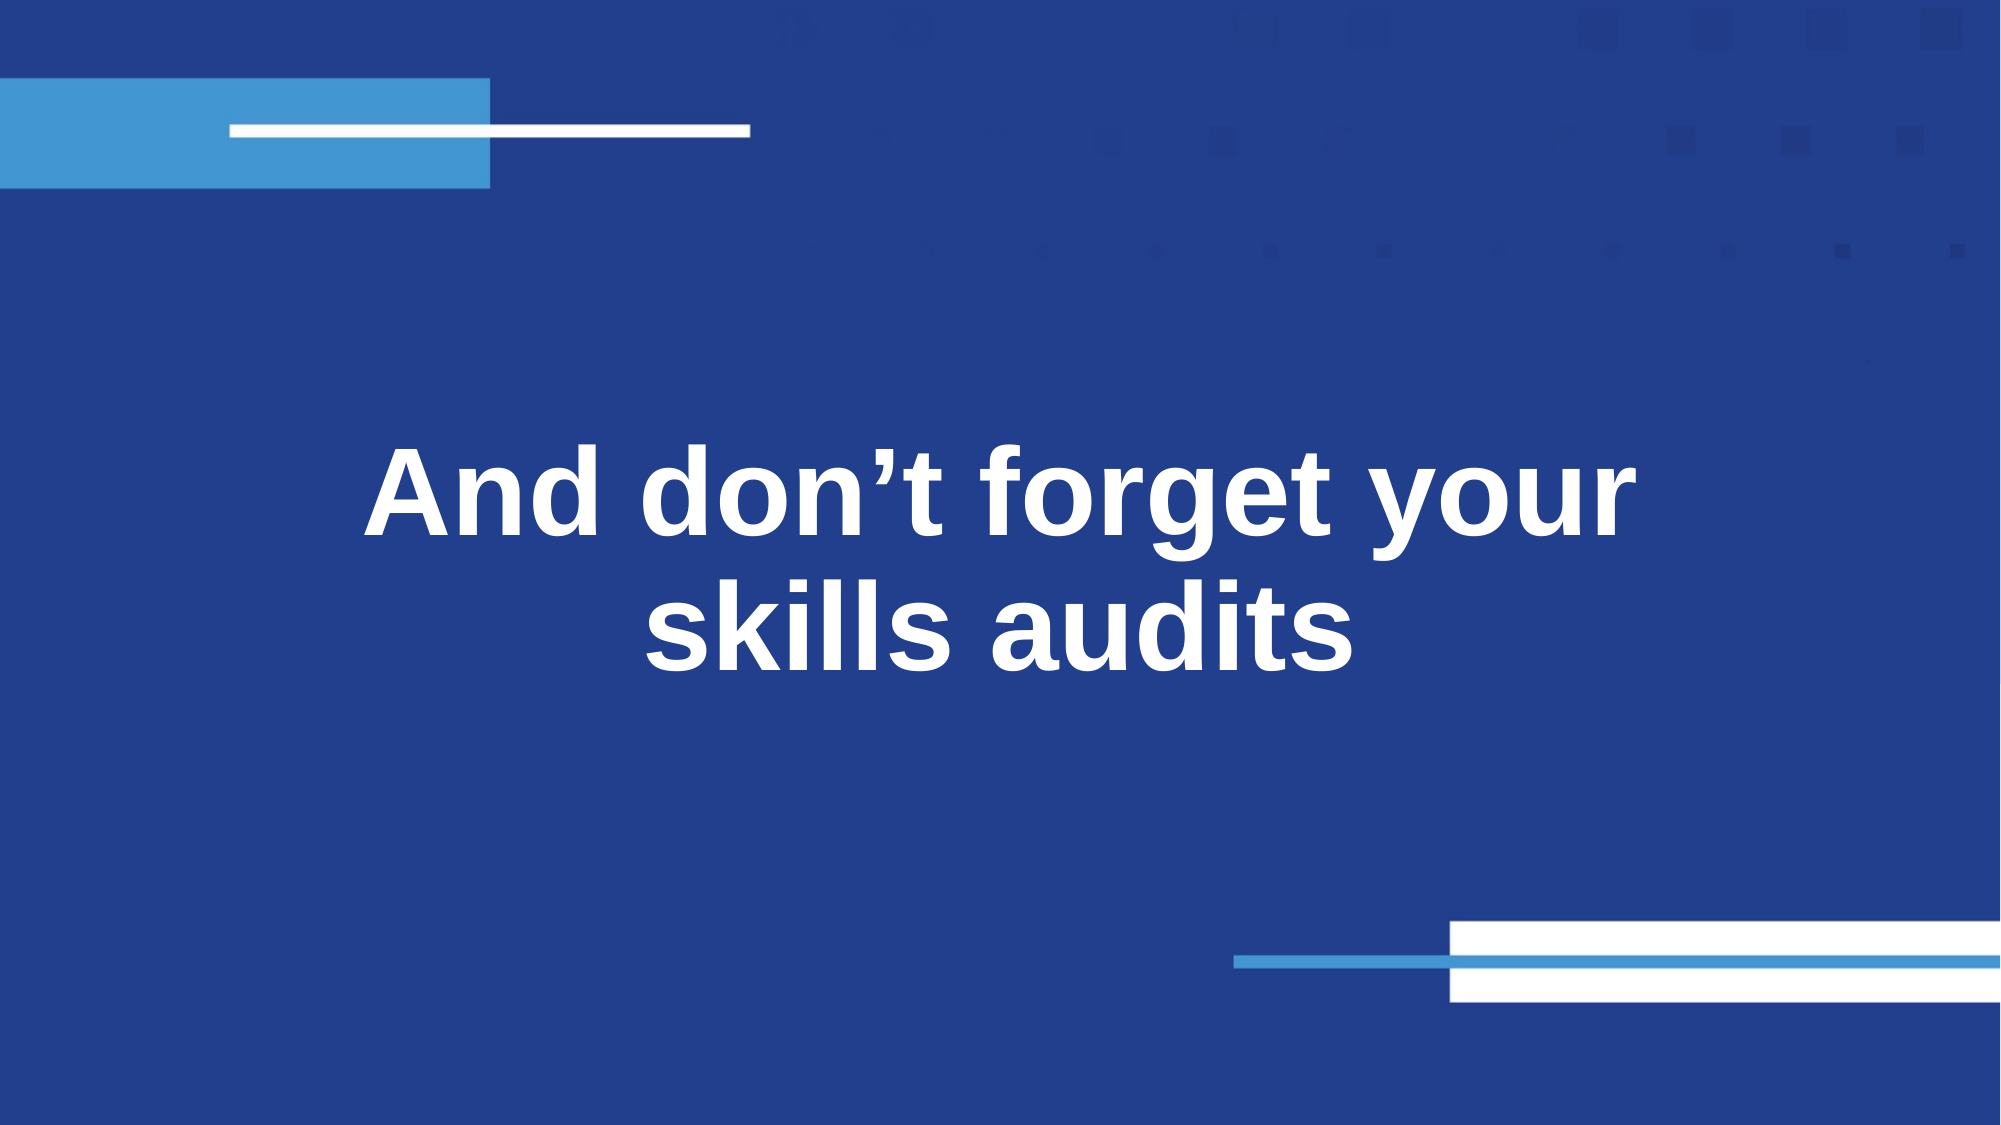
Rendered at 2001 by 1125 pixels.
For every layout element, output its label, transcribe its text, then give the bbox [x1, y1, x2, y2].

title And don’t forget your skills audits [249, 366, 1750, 759]
picture [0, 0, 2001, 1125]
